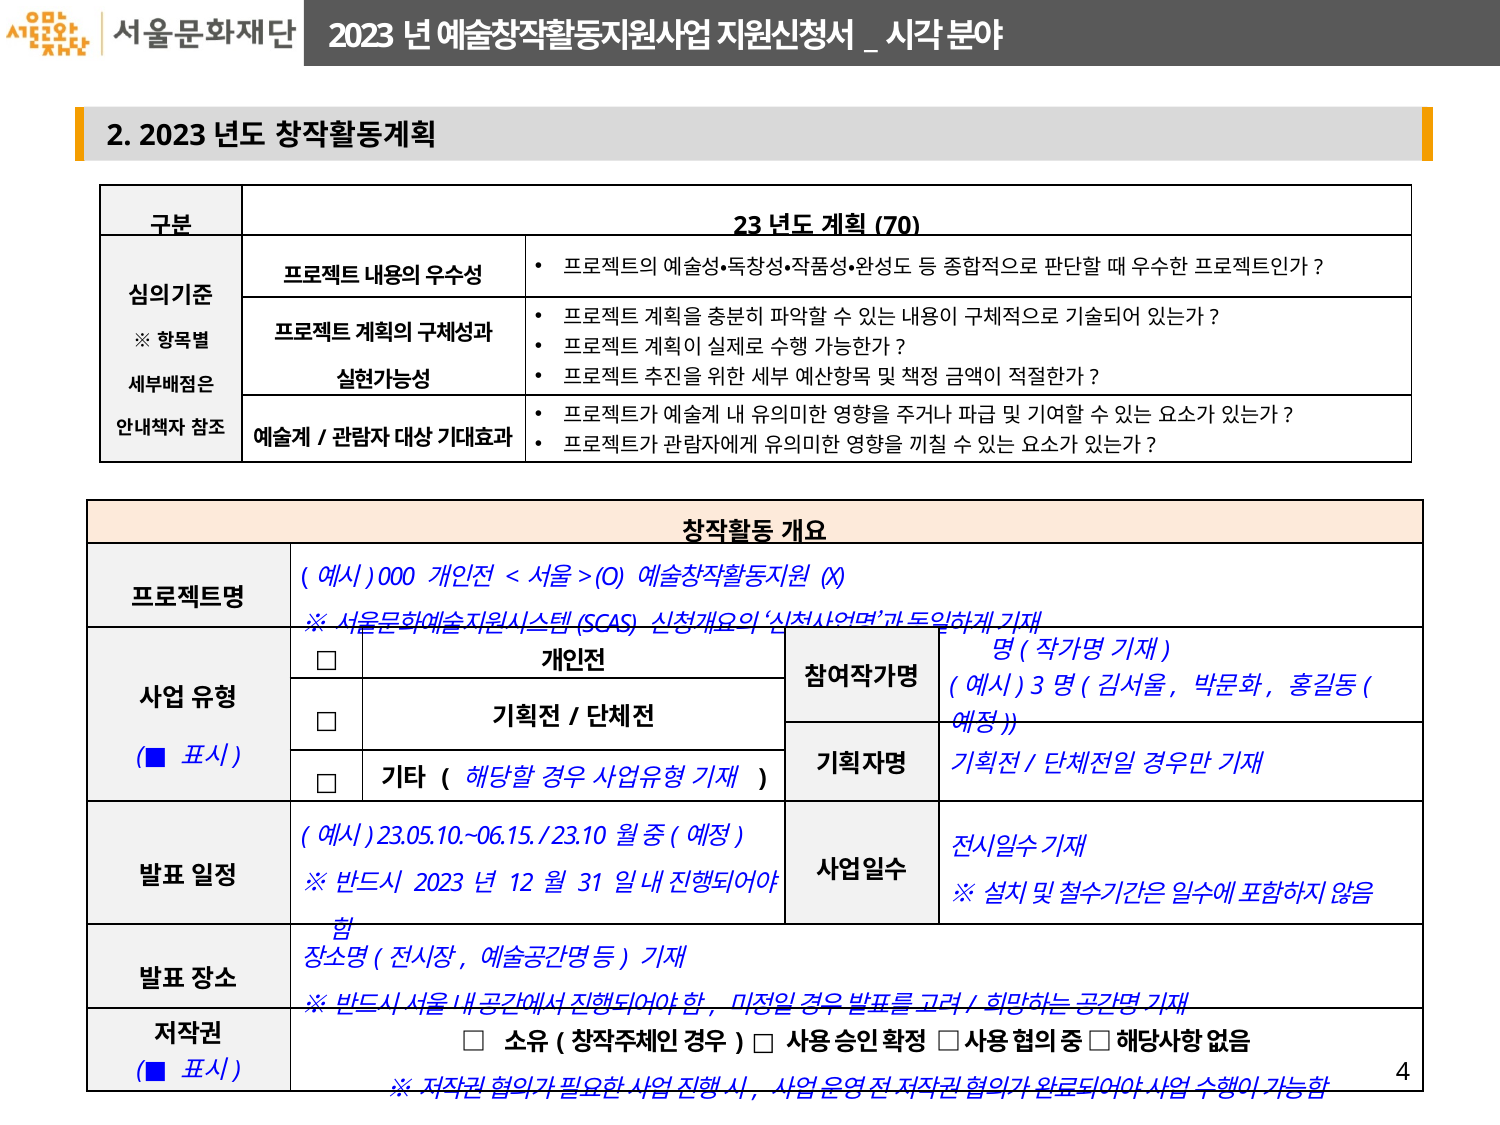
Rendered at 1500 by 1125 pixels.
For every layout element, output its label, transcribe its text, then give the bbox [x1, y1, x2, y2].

table_cell 기획전/단체전일 경우만 기재 [940, 723, 1422, 800]
picture [6, 6, 298, 61]
table_cell □ [291, 751, 362, 800]
table_cell 프로젝트 계획의 구체성과 실현가능성 [243, 298, 525, 394]
table_cell 프로젝트 계획을 충분히 파악할 수 있는 내용이 구체적으로 기술되어 있는가? 프로젝트 계획이 실제로 수행 가능한가? 프로젝트 추진을 위한 세부 예산항목 및 책정 금액이 적절한가? [526, 298, 1411, 394]
table_header 23년도 계획(70) [243, 186, 1411, 234]
table_cell (예시) 23.05.10.~06.15. / 23.10월 중(예정) ※반드시 2023년 12월 31일 내 진행되어야 함 [291, 802, 784, 923]
table_cell 심의기준 ※항목별 세부배점은 안내책자 참조 [101, 236, 241, 461]
table_cell 전시일수 기재 ※설치 및 철수기간은 일수에 포함하지 않음 [940, 802, 1422, 923]
table_cell 기획전/단체전 [363, 679, 784, 749]
table_cell 사업 유형 (■ 표시) [88, 628, 290, 800]
table_cell (예시) 000 개인전 <서울> (O) 예술창작활동지원 (X) ※서울문화예술지원시스템(SCAS) 신청개요의 ‘신청사업명’과 동일하게 기재 [291, 544, 1422, 626]
table_cell □ [291, 679, 362, 749]
table_cell 예술계/관람자 대상 기대효과 [243, 396, 525, 461]
table_cell 기타 ( 해당할 경우 사업유형 기재 ) [363, 751, 784, 800]
table_cell 발표 일정 [88, 802, 290, 923]
table_cell 기획자명 [786, 723, 938, 800]
table_cell 참여작가명 [786, 628, 938, 721]
table_cell 명(작가명 기재) (예시) 3명(김서울, 박문화, 홍길동(예정)) [940, 628, 1422, 721]
table_cell 프로젝트명 [88, 544, 290, 626]
table_cell □ [291, 628, 362, 677]
table_header 구분 [101, 186, 241, 234]
table_cell □ 소유(창작주체인 경우) □ 사용 승인 확정 □ 사용 협의 중 □ 해당사항 없음 ※저작권 협의가 필요한 사업 진행 시, 사업 운영 전 저작권 협의가 완료되어야 사업 수행이 가능함 [291, 1009, 1422, 1090]
table_cell 발표 장소 [88, 925, 290, 1007]
table_cell 프로젝트 내용의 우수성 [243, 236, 525, 296]
slide_number 4 [1074, 1042, 1425, 1103]
table_cell 프로젝트의 예술성‧독창성‧작품성‧완성도 등 종합적으로 판단할 때 우수한 프로젝트인가? [526, 236, 1411, 296]
table_header 창작활동 개요 [88, 501, 1422, 542]
table_cell 저작권 (■ 표시) [88, 1009, 290, 1090]
table_cell 프로젝트가 예술계 내 유의미한 영향을 주거나 파급 및 기여할 수 있는 요소가 있는가? 프로젝트가 관람자에게 유의미한 영향을 끼칠 수 있는 요소가 있는가? [526, 396, 1411, 461]
table_cell 개인전 [363, 628, 784, 677]
table_cell 장소명(전시장, 예술공간명 등) 기재 ※반드시 서울 내 공간에서 진행되어야 함, 미정일 경우 발표를 고려/희망하는 공간명 기재 [291, 925, 1422, 1007]
table_cell 사업일수 [786, 802, 938, 923]
